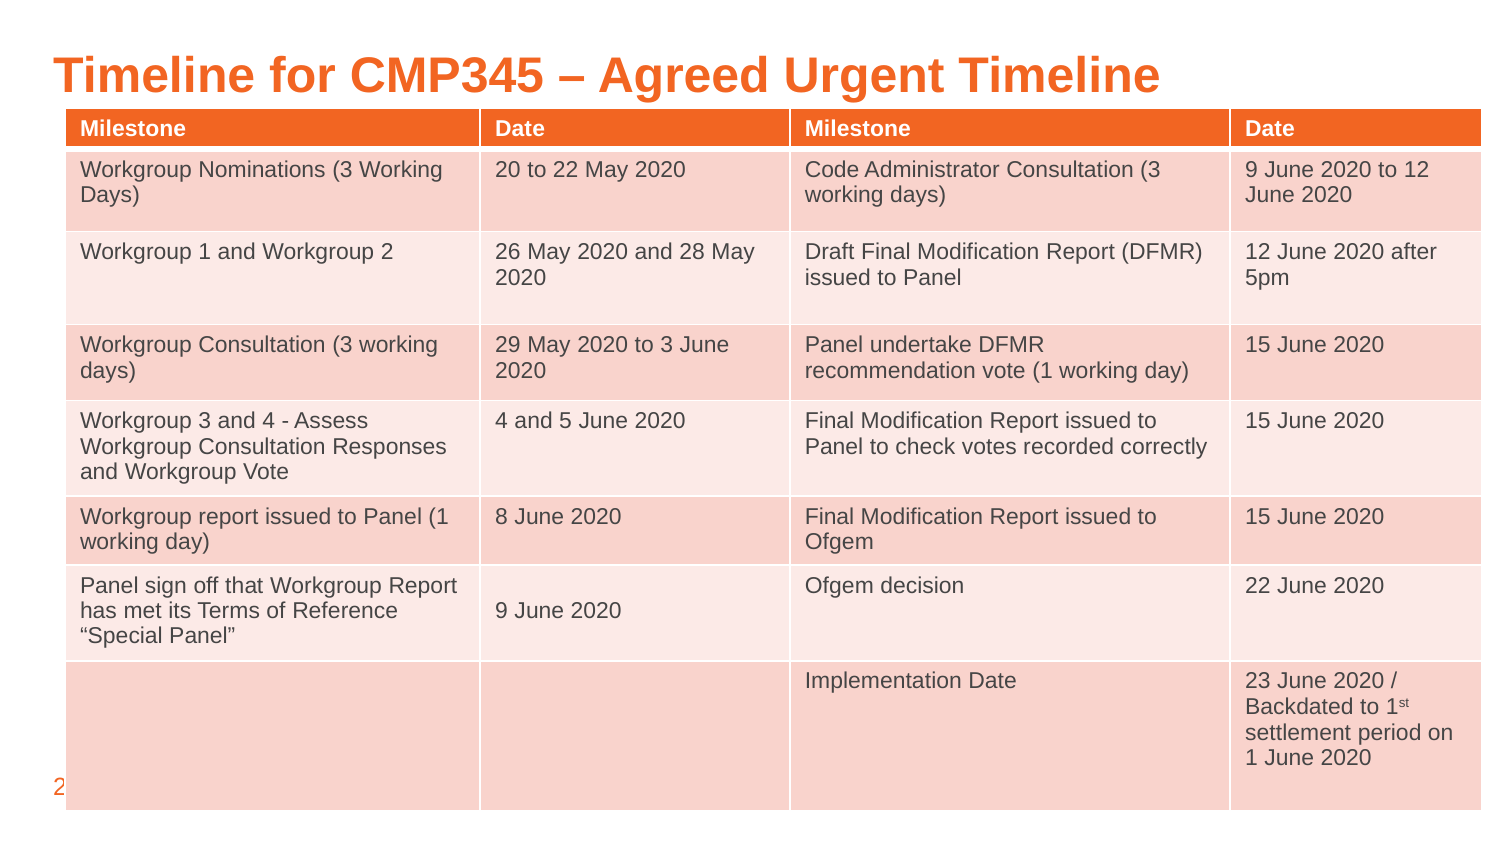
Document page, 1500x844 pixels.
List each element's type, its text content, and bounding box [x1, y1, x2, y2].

table_cell 15 June 2020 [1231, 325, 1481, 400]
table_cell [66, 662, 479, 810]
table_cell 8 June 2020 [481, 497, 789, 564]
table_cell 4 and 5 June 2020 [481, 401, 789, 495]
table_cell Workgroup report issued to Panel (1 working day) [66, 497, 479, 564]
table_header Milestone [66, 109, 479, 146]
title Timeline for CMP345 – Agreed Urgent Timeline [53, 54, 1447, 103]
table_cell 9 June 2020 to 12 June 2020 [1231, 152, 1481, 231]
table_cell Ofgem decision [791, 566, 1229, 660]
table_header Milestone [791, 109, 1229, 146]
table_cell 9 June 2020 [481, 566, 789, 660]
table_cell 22 June 2020 [1231, 566, 1481, 660]
table_cell Workgroup Consultation (3 working days) [66, 325, 479, 400]
table_cell 15 June 2020 [1231, 497, 1481, 564]
table_cell 12 June 2020 after 5pm [1231, 232, 1481, 324]
table_cell Implementation Date [791, 662, 1229, 810]
table_cell Panel sign off that Workgroup Report has met its Terms of Reference “Special Panel” [66, 566, 479, 660]
table_cell Code Administrator Consultation (3 working days) [791, 152, 1229, 231]
table_cell Workgroup 1 and Workgroup 2 [66, 232, 479, 324]
table_cell Draft Final Modification Report (DFMR) issued to Panel [791, 232, 1229, 324]
table_header Date [1231, 109, 1481, 146]
table_cell 26 May 2020 and 28 May 2020 [481, 232, 789, 324]
table_cell [481, 662, 789, 810]
table_cell 23 June 2020 / Backdated to 1st settlement period on 1 June 2020 [1231, 662, 1481, 810]
table_header Date [481, 109, 789, 146]
table_cell Final Modification Report issued to Ofgem [791, 497, 1229, 564]
table_cell Workgroup 3 and 4 - Assess Workgroup Consultation Responses and Workgroup Vote [66, 401, 479, 495]
table_cell 29 May 2020 to 3 June 2020 [481, 325, 789, 400]
table_cell Final Modification Report issued to Panel to check votes recorded correctly [791, 401, 1229, 495]
table_cell 15 June 2020 [1231, 401, 1481, 495]
table_cell Workgroup Nominations (3 Working Days) [66, 152, 479, 231]
table_cell 20 to 22 May 2020 [481, 152, 789, 231]
table_cell Panel undertake DFMR recommendation vote (1 working day) [791, 325, 1229, 400]
